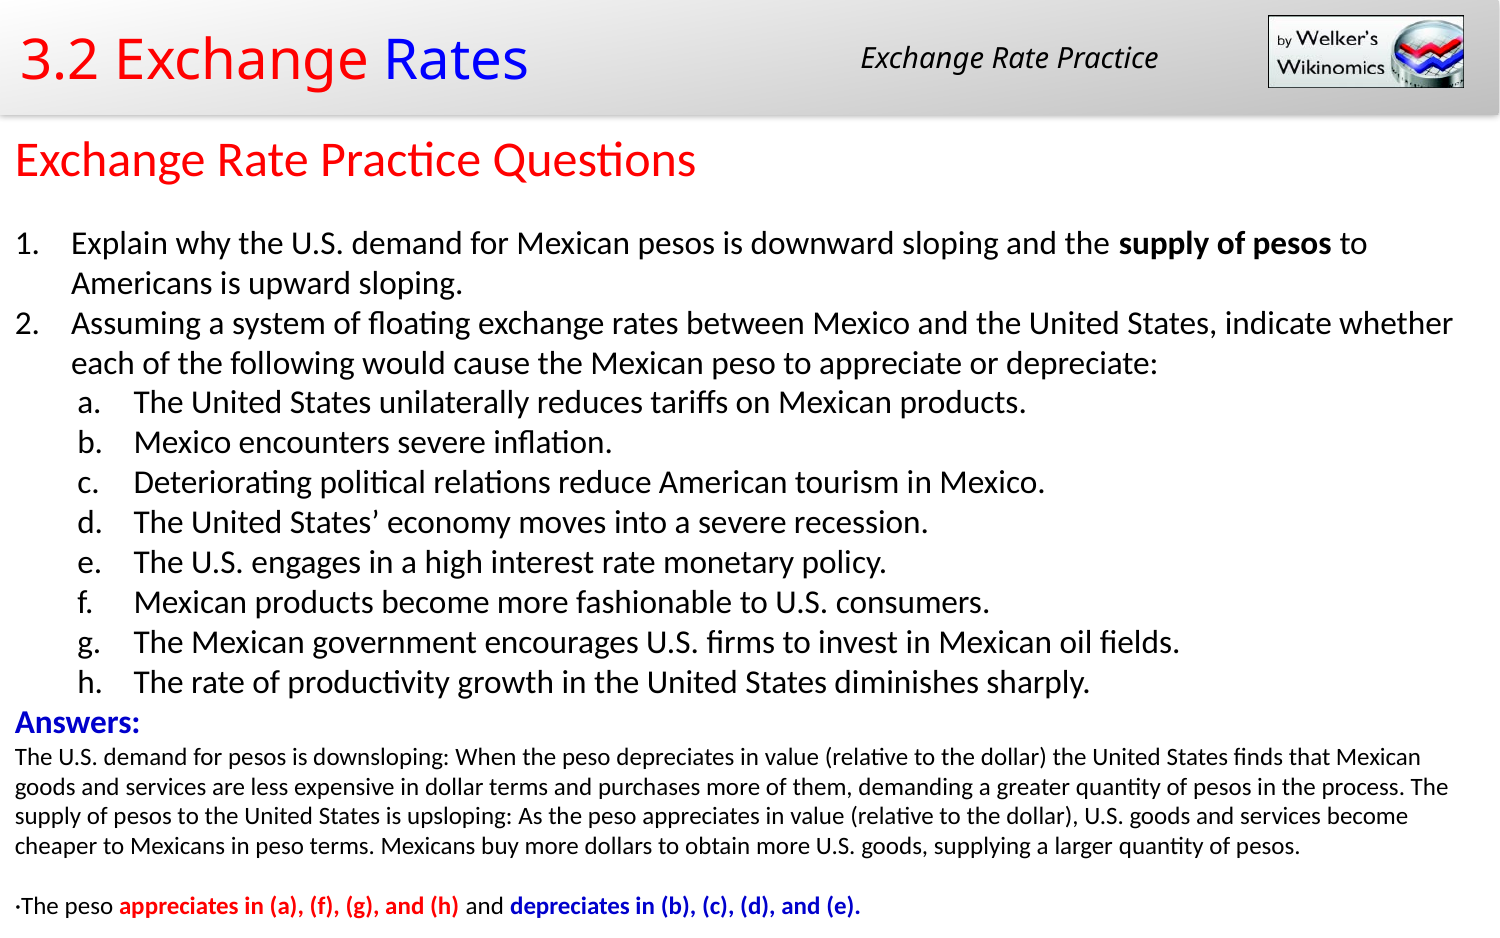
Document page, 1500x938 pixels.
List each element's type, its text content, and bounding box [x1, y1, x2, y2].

text_box Exchange Rate Practice Questions Explain why the U.S. demand for Mexican pesos is downward sloping and the supply of pesos to Americans is upward sloping. Assuming a system of floating exchange rates between Mexico and the United States, indicate whether each of the following would cause the Mexican peso to appreciate or depreciate: The United States unilaterally reduces tariffs on Mexican products. Mexico encounters severe inflation. Deteriorating political relations reduce American tourism in Mexico. The United States’ economy moves into a severe recession. The U.S. engages in a high interest rate monetary policy. Mexican products become more fashionable to U.S. consumers. The Mexican government encourages U.S. firms to invest in Mexican oil fields. The rate of productivity growth in the United States diminishes sharply. Answers: The U.S. demand for pesos is downsloping: When the peso depreciates in value (relative to the dollar) the United States finds that Mexican goods and services are less expensive in dollar terms and purchases more of them, demanding a greater quantity of pesos in the process. The supply of pesos to the United States is upsloping: As the peso appreciates in value (relative to the dollar), U.S. goods and services become cheaper to Mexicans in peso terms. Mexicans buy more dollars to obtain more U.S. goods, supplying a larger quantity of pesos. ·The peso appreciates in (a), (f), (g), and (h) and depreciates in (b), (c), (d), and (e). [0, 118, 1500, 927]
picture [1268, 15, 1464, 88]
text_box Exchange Rate Practice [750, 32, 1270, 81]
